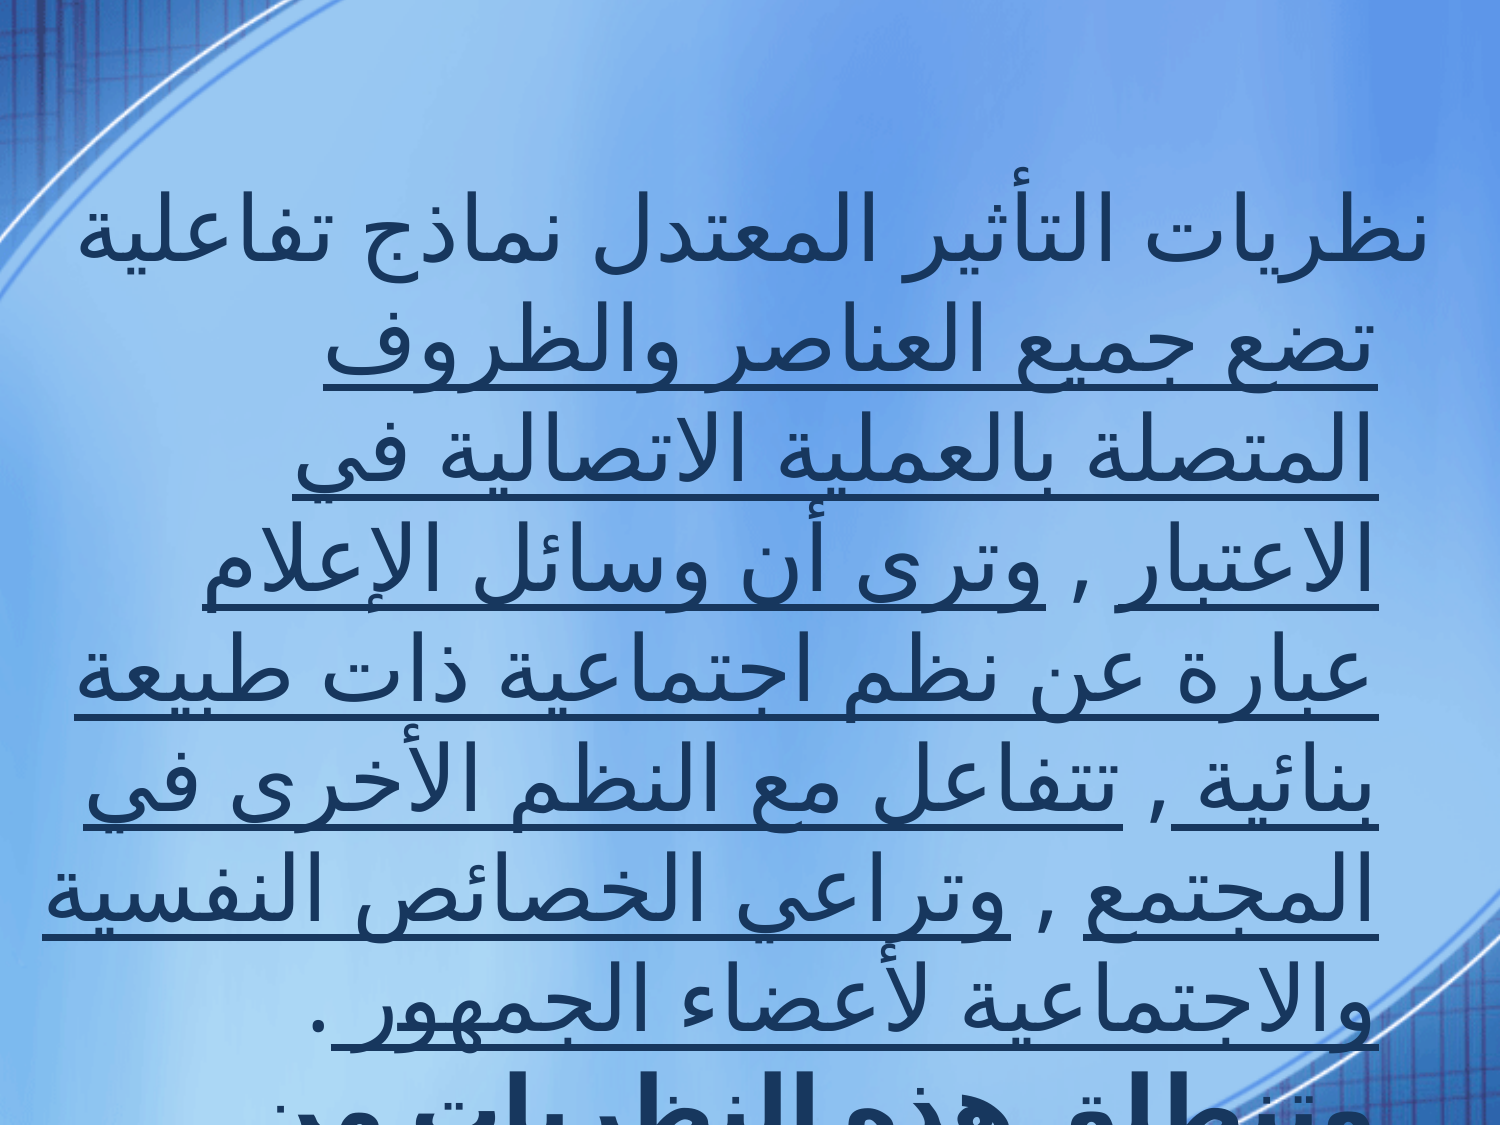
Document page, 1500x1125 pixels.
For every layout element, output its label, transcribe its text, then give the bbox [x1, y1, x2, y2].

list نظريات التأثير المعتدل نماذج تفاعلية تضع جميع العناصر والظروف المتصلة بالعملية الاتصالية في الاعتبار , وترى أن وسائل الإعلام عبارة عن نظم اجتماعية ذات طبيعة بنائية , تتفاعل مع النظم الأخرى في المجتمع , وتراعي الخصائص النفسية والاجتماعية لأعضاء الجمهور . وتنطلق هذه النظريات من الافتراضات التالية : [0, 162, 1450, 863]
picture [0, 0, 1500, 1125]
